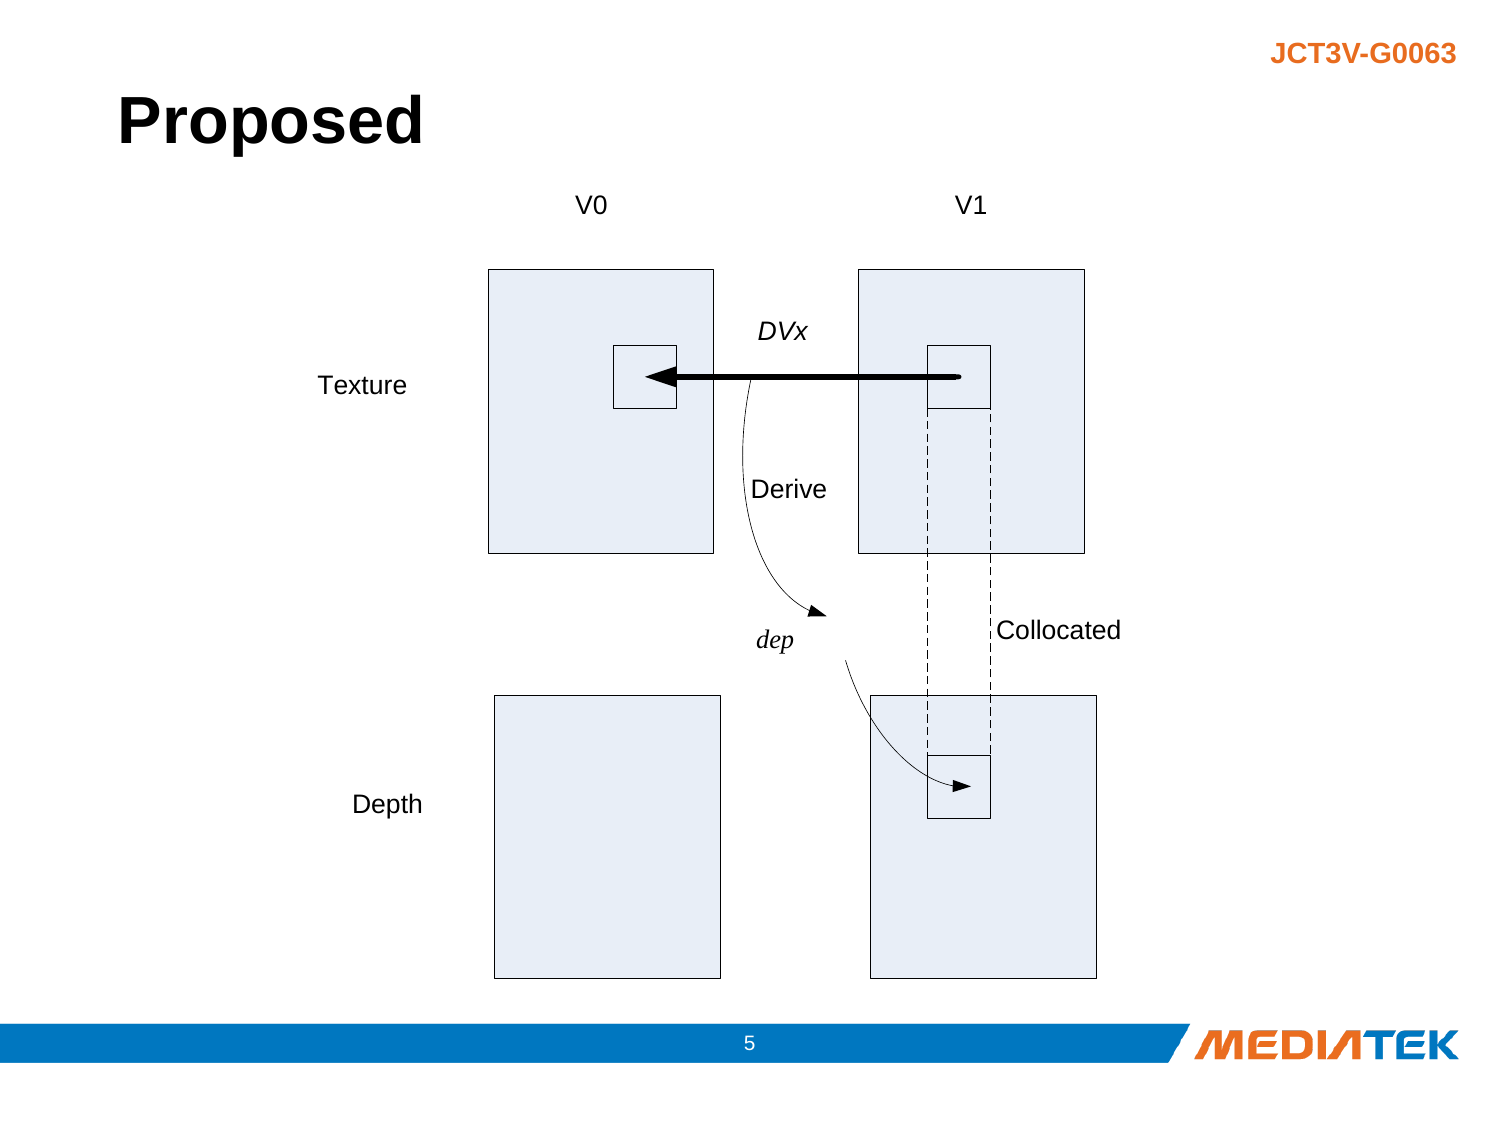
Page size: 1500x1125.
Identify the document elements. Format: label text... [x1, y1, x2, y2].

slide_number 4 [711, 1022, 789, 1090]
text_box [288, 170, 1164, 982]
picture [789, 1023, 1459, 1063]
picture [0, 1023, 711, 1063]
title Proposed [102, 62, 1426, 172]
